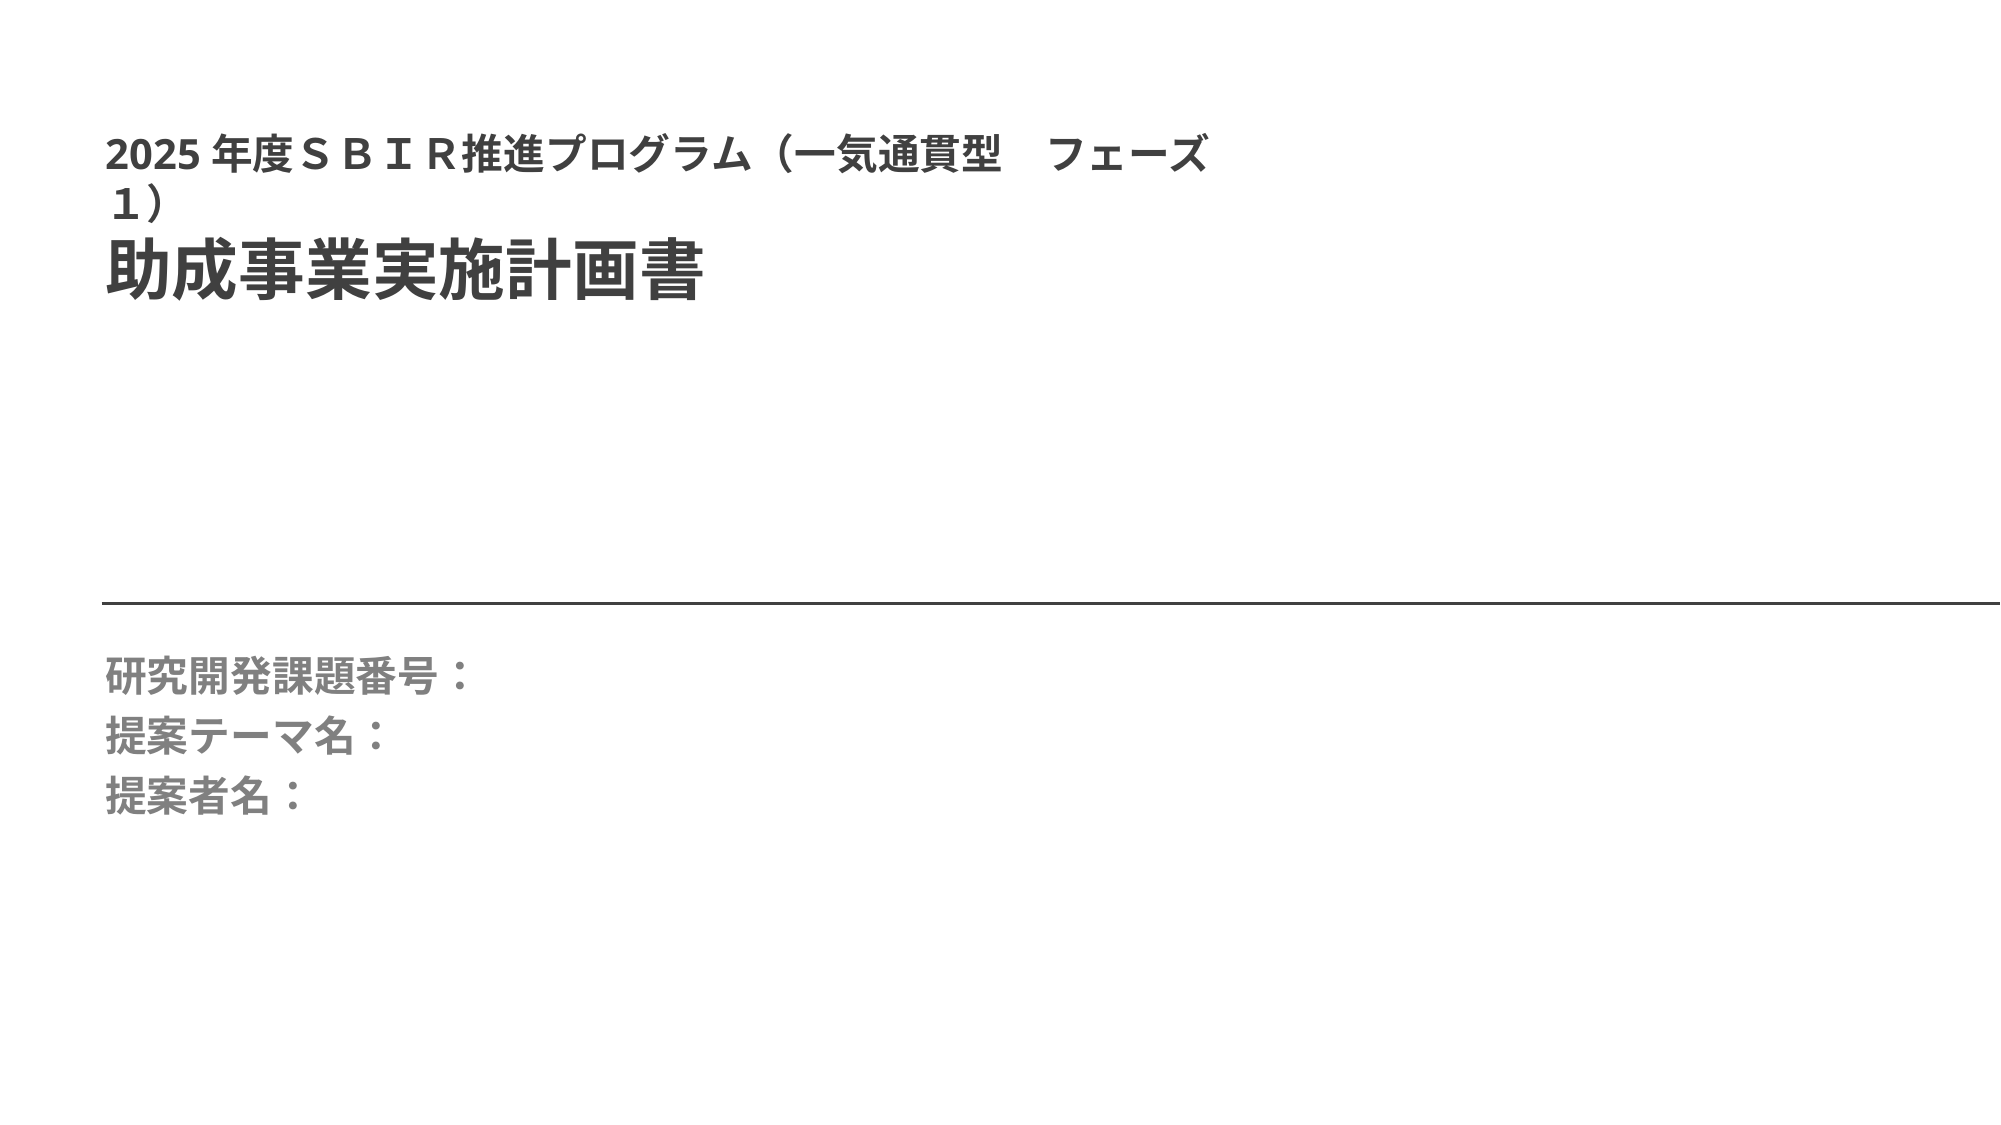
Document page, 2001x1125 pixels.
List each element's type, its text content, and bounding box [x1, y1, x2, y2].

text_box 研究開発課題番号： 提案テーマ名： 提案者名： [90, 631, 1948, 828]
text_box 2025年度ＳＢＩＲ推進プログラム（一気通貫型 フェーズ１） 助成事業実施計画書 [90, 120, 1308, 316]
